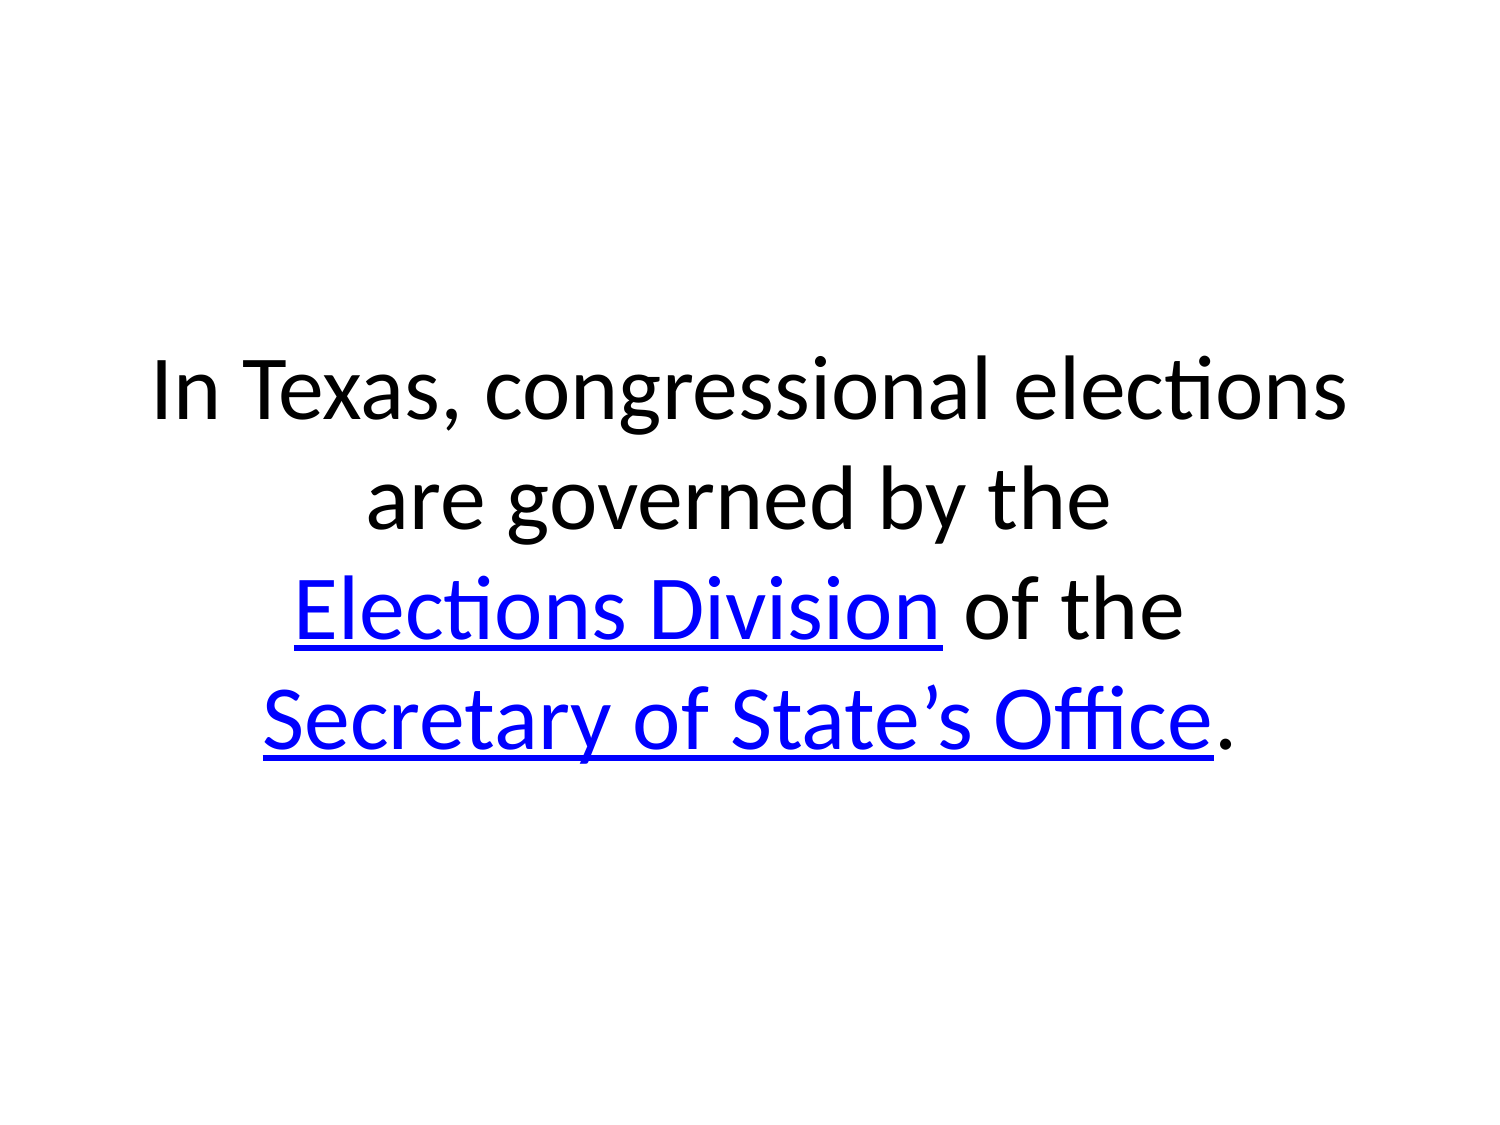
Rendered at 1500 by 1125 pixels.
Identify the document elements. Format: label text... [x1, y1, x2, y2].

title In Texas, congressional elections are governed by the Elections Division of the Secretary of State’s Office. [74, 44, 1426, 1051]
